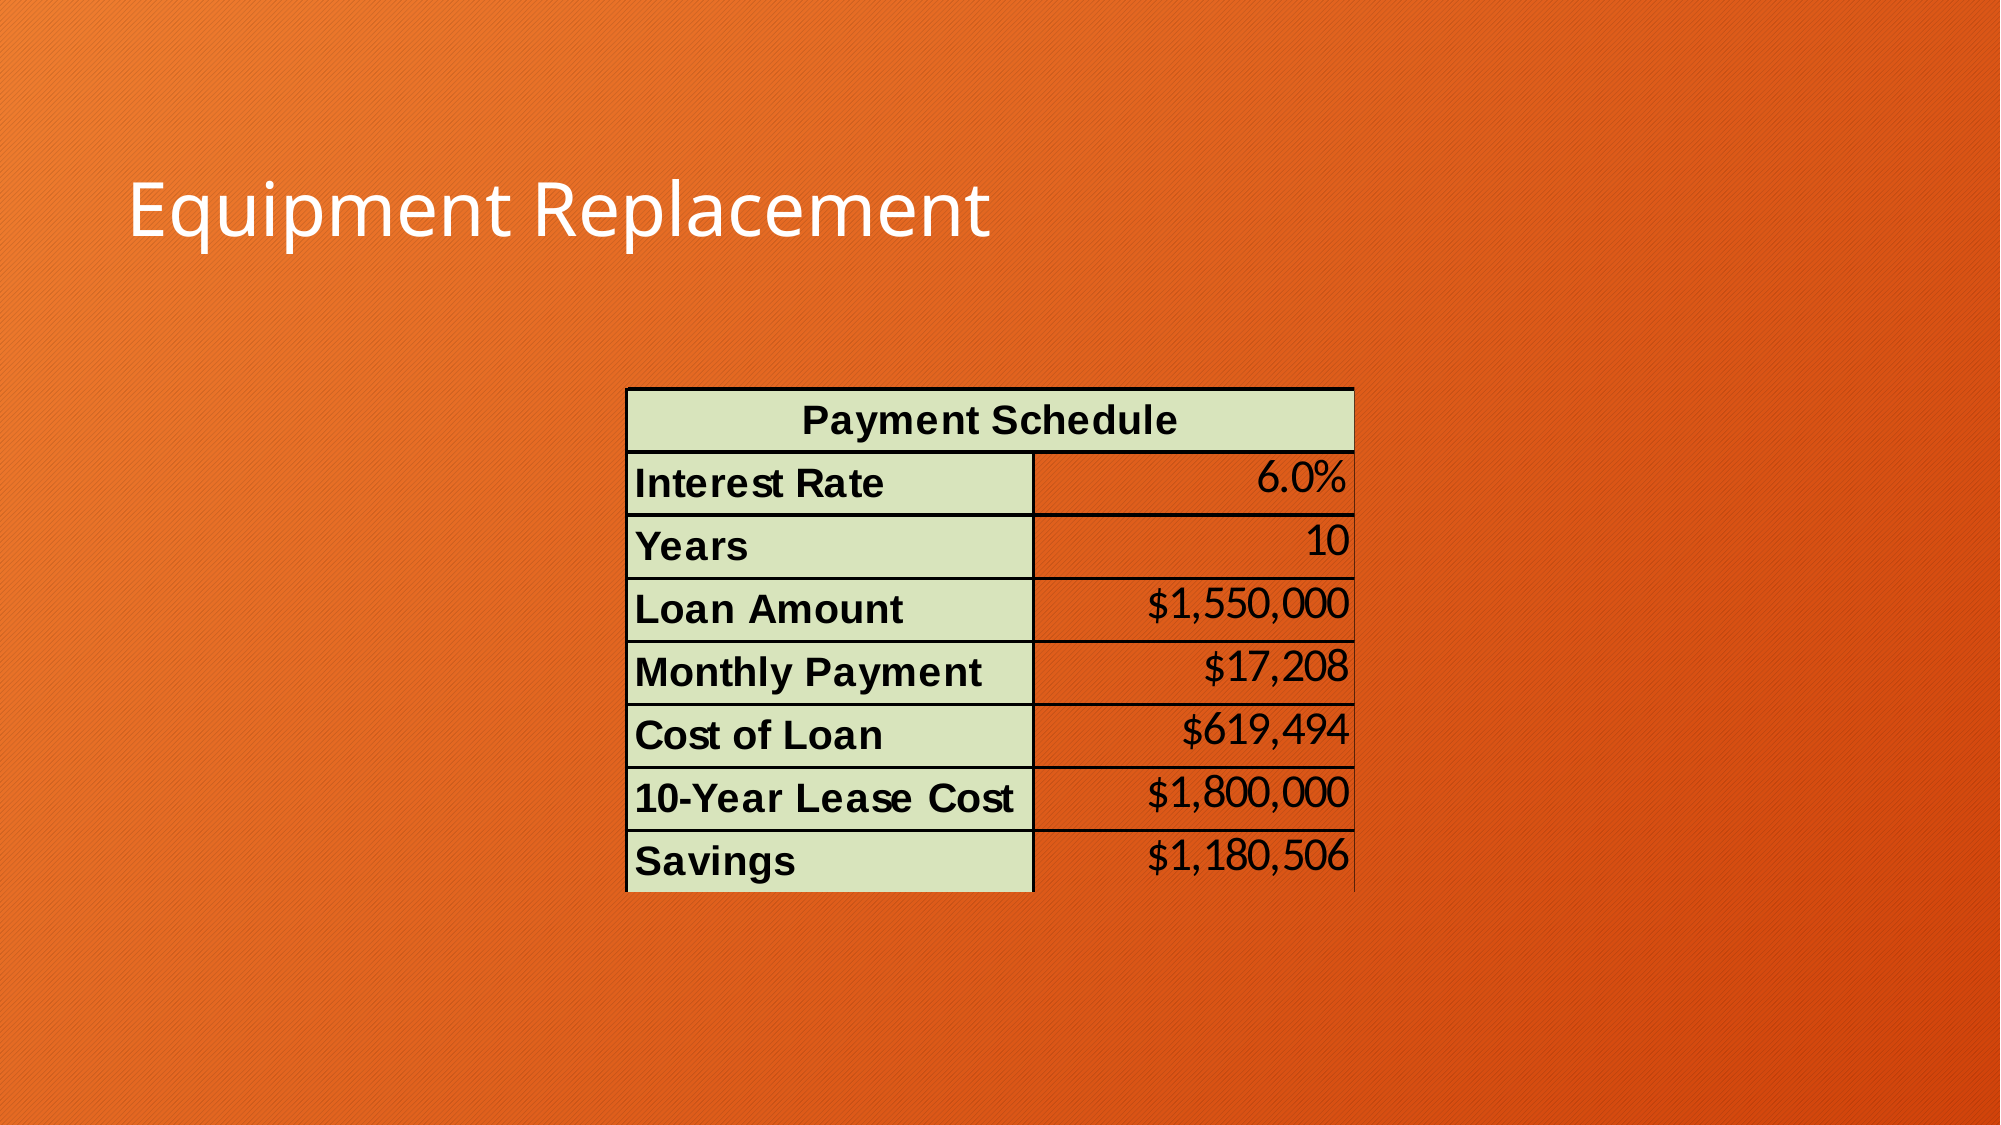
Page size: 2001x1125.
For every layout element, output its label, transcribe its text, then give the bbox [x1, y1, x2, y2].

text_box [624, 387, 1358, 896]
title Equipment Replacement [111, 123, 1689, 301]
